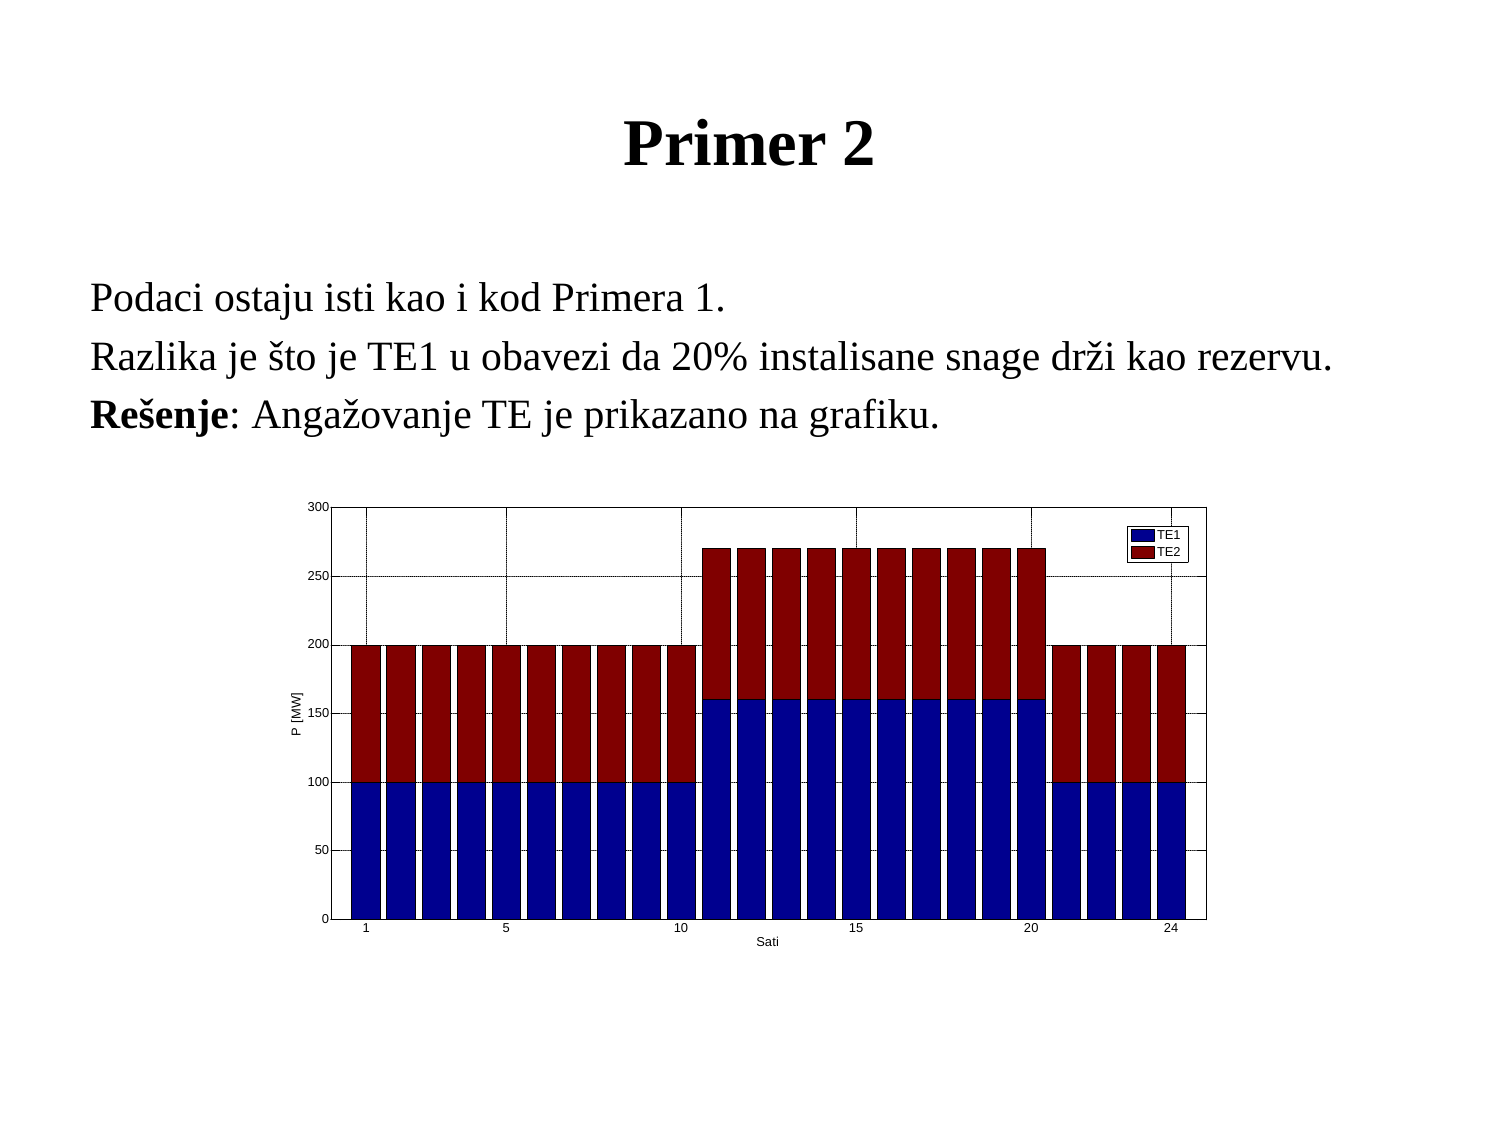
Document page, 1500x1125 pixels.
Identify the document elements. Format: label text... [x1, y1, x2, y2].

list Podaci ostaju isti kao i kod Primera 1. Razlika je što je TE1 u obavezi da 20% instalisane snage drži kao rezervu. Rešenje: Angažovanje TE je prikazano na grafiku. [75, 262, 1463, 1100]
picture [287, 499, 1208, 952]
title Primer 2 [75, 45, 1425, 233]
